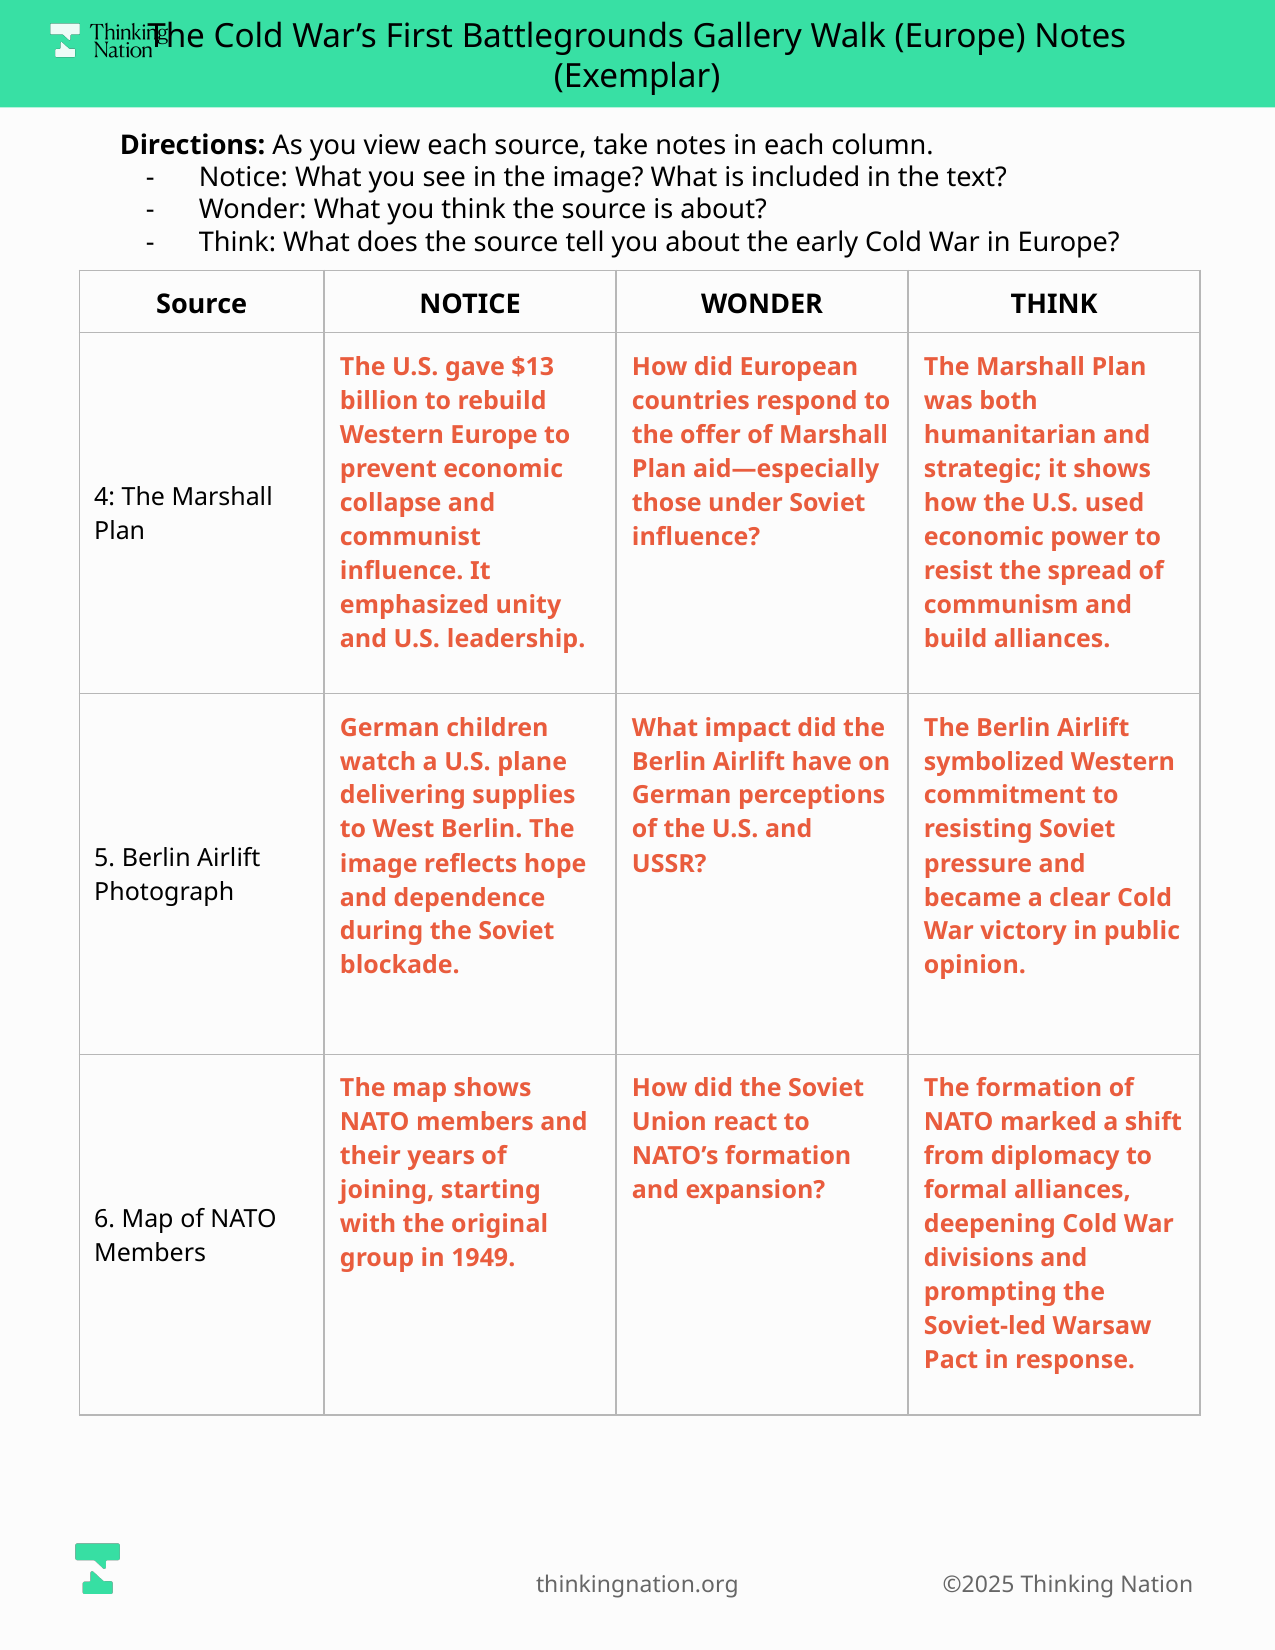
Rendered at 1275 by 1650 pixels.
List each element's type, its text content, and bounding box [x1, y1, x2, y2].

table_cell 6. Map of NATO Members [80, 1055, 323, 1414]
text_box The Cold War’s First Battlegrounds Gallery Walk (Europe) Notes (Exemplar) [0, 0, 1275, 108]
table_cell What impact did the Berlin Airlift have on German perceptions of the U.S. and USSR? [617, 694, 907, 1054]
table_header WONDER [617, 271, 907, 332]
text_box Directions: As you view each source, take notes in each column. Notice: What you see in the image? What is included in the text? Wonder: What you think the source is about? Think: What does the source tell you about the early Cold War in Europe? [104, 111, 1201, 270]
table_cell The U.S. gave $13 billion to rebuild Western Europe to prevent economic collapse and communist influence. It emphasized unity and U.S. leadership. [325, 333, 615, 693]
table_cell 5. Berlin Airlift Photograph [80, 694, 323, 1054]
text_box ©2025 Thinking Nation [907, 1553, 1210, 1605]
table_cell How did the Soviet Union react to NATO’s formation and expansion? [617, 1055, 907, 1414]
table_header NOTICE [325, 271, 615, 332]
text_box thinkingnation.org [486, 1553, 789, 1605]
table_cell The formation of NATO marked a shift from diplomacy to formal alliances, deepening Cold War divisions and prompting the Soviet-led Warsaw Pact in response. [909, 1055, 1199, 1414]
table_cell 4: The Marshall Plan [80, 333, 323, 693]
picture [36, 12, 172, 69]
table_header Source [80, 271, 323, 332]
table_header THINK [909, 271, 1199, 332]
table_cell How did European countries respond to the offer of Marshall Plan aid—especially those under Soviet influence? [617, 333, 907, 693]
picture [62, 1533, 133, 1604]
table_cell German children watch a U.S. plane delivering supplies to West Berlin. The image reflects hope and dependence during the Soviet blockade. [325, 694, 615, 1054]
table_cell The Berlin Airlift symbolized Western commitment to resisting Soviet pressure and became a clear Cold War victory in public opinion. [909, 694, 1199, 1054]
table_cell The map shows NATO members and their years of joining, starting with the original group in 1949. [325, 1055, 615, 1414]
table_cell The Marshall Plan was both humanitarian and strategic; it shows how the U.S. used economic power to resist the spread of communism and build alliances. [909, 333, 1199, 693]
